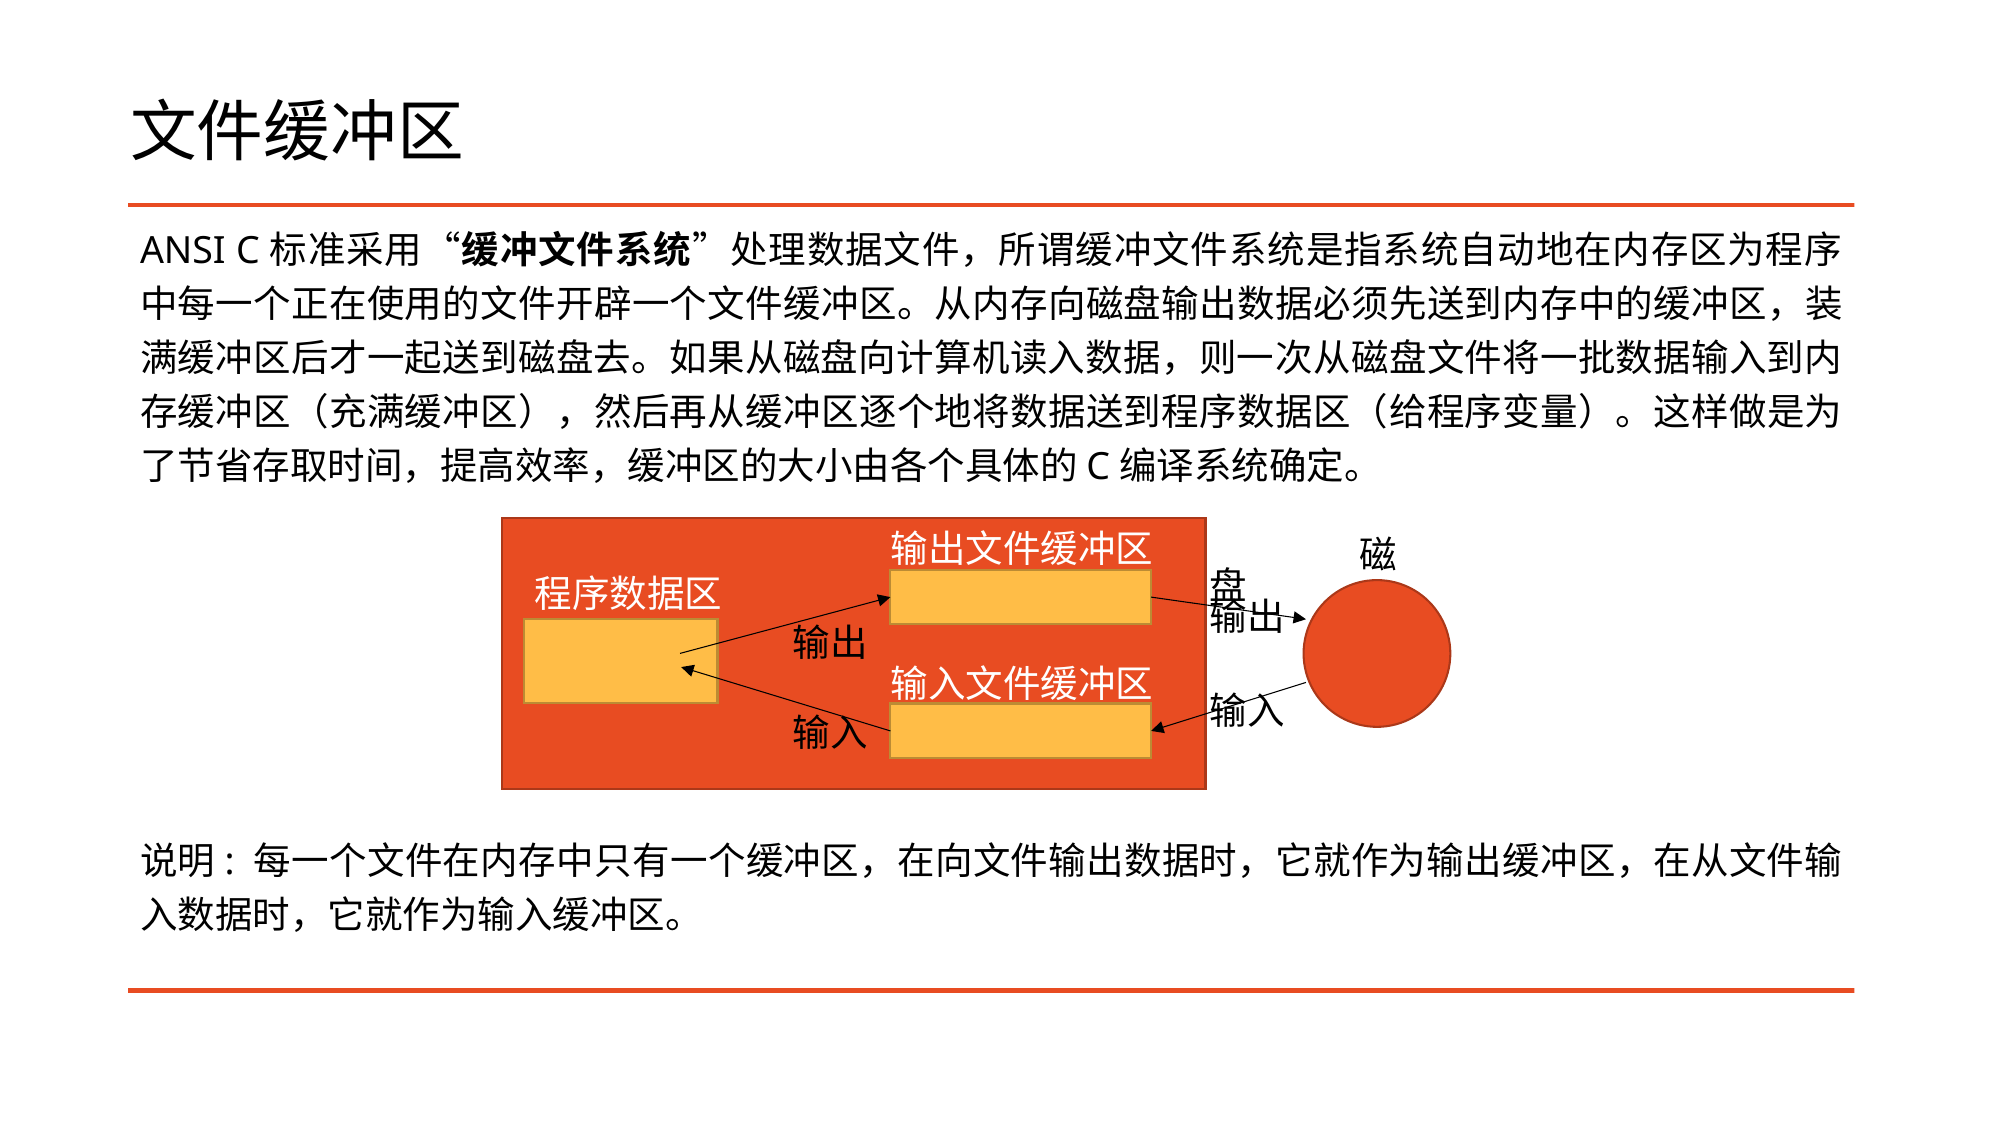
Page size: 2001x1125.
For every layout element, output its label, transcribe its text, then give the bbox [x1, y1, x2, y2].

title 文件缓冲区 [115, 24, 1841, 243]
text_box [502, 517, 1453, 790]
